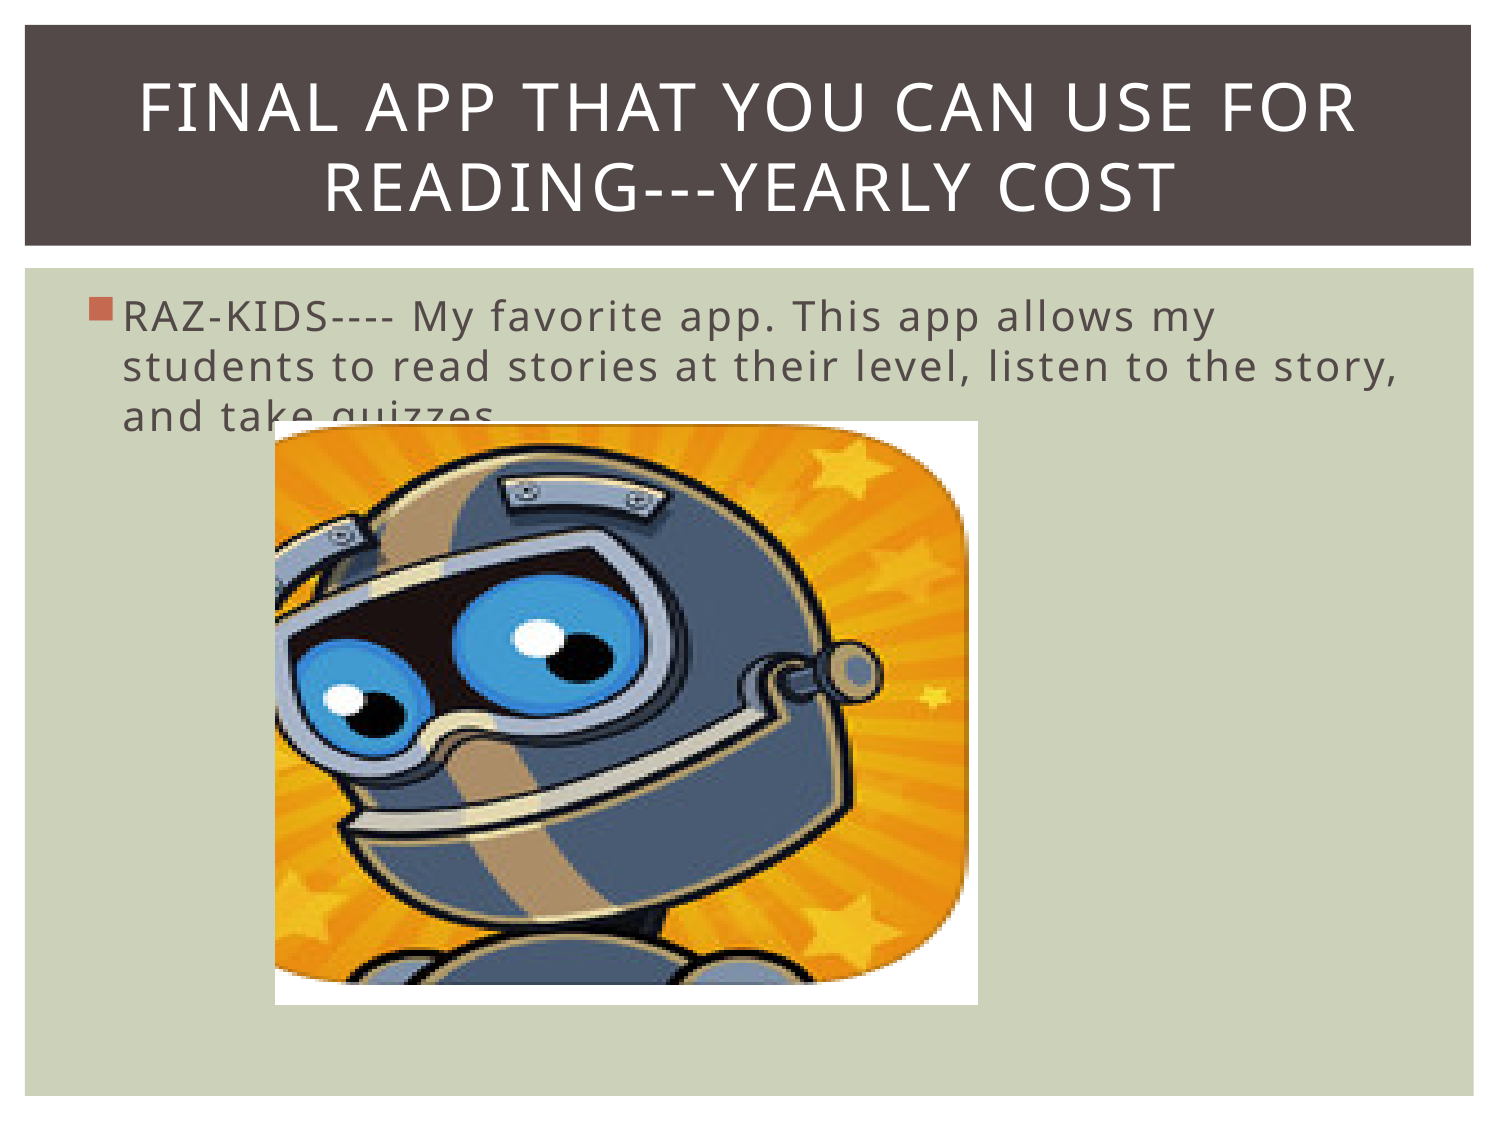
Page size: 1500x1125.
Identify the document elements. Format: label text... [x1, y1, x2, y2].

picture [274, 421, 978, 1006]
title Final App that you can use for reading---Yearly Cost [62, 58, 1438, 232]
list RAZ-KIDS---- My favorite app. This app allows my students to read stories at their level, listen to the story, and take quizzes. [62, 281, 1442, 1005]
